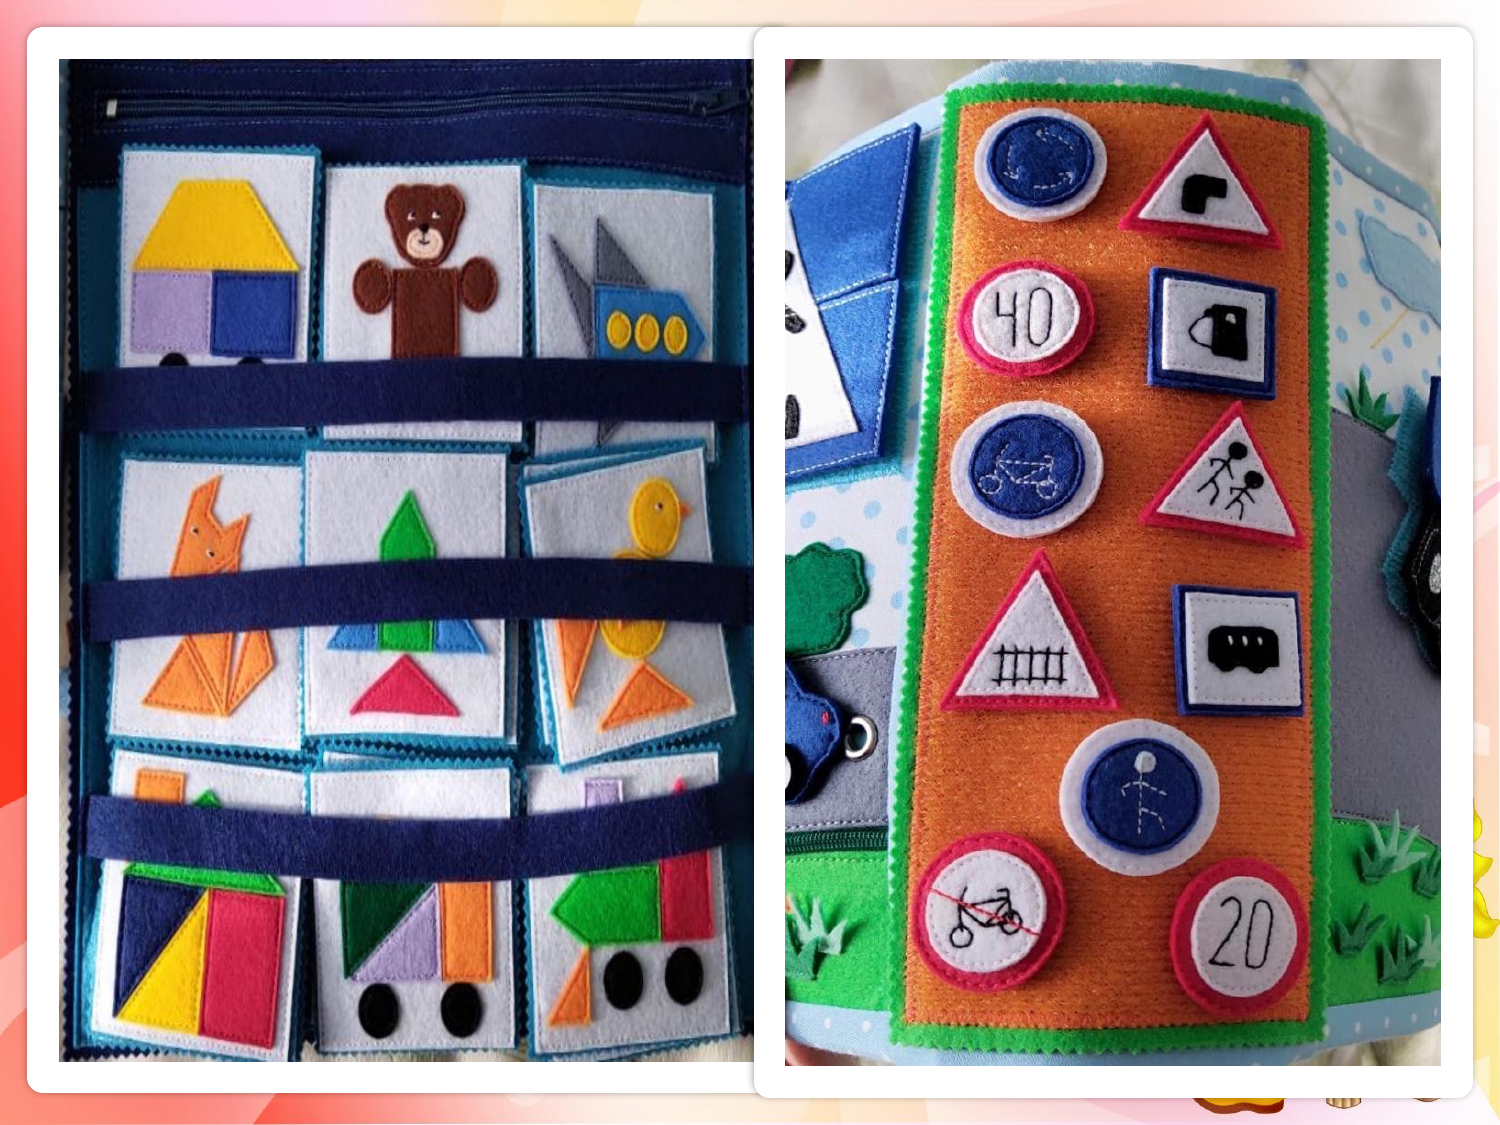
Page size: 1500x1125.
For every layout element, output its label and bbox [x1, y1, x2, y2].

list [784, 58, 1442, 1067]
picture [0, 0, 1500, 1125]
